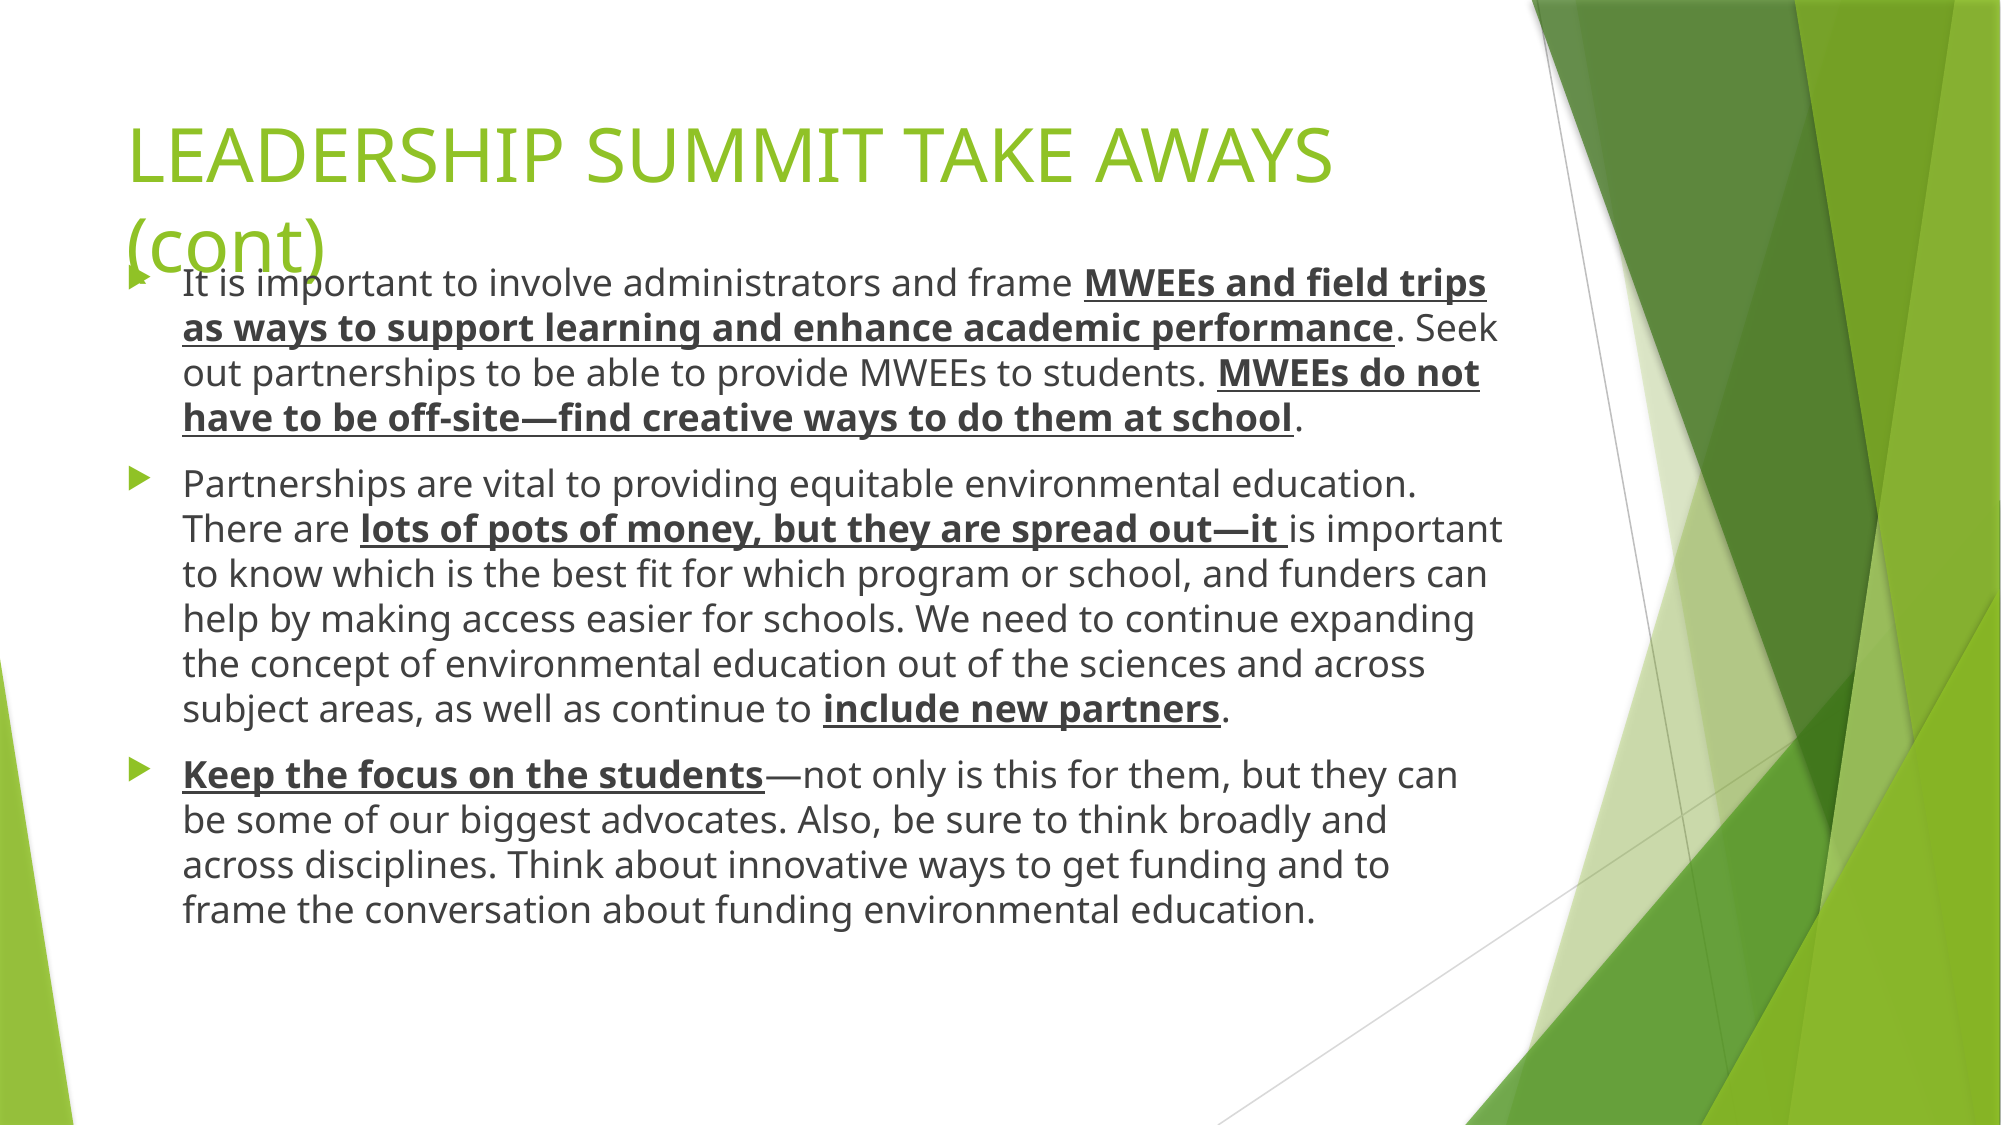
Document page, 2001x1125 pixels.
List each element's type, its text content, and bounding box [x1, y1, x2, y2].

title LEADERSHIP SUMMIT TAKE AWAYS (cont) [111, 99, 1522, 251]
list It is important to involve administrators and frame MWEEs and field trips as ways to support learning and enhance academic performance. Seek out partnerships to be able to provide MWEEs to students. MWEEs do not have to be off-site—find creative ways to do them at school. Partnerships are vital to providing equitable environmental education. There are lots of pots of money, but they are spread out—it is important to know which is the best fit for which program or school, and funders can help by making access easier for schools. We need to continue expanding the concept of environmental education out of the sciences and across subject areas, as well as continue to include new partners. Keep the focus on the students—not only is this for them, but they can be some of our biggest advocates. Also, be sure to think broadly and across disciplines. Think about innovative ways to get funding and to frame the conversation about funding environmental education. [111, 251, 1522, 1125]
